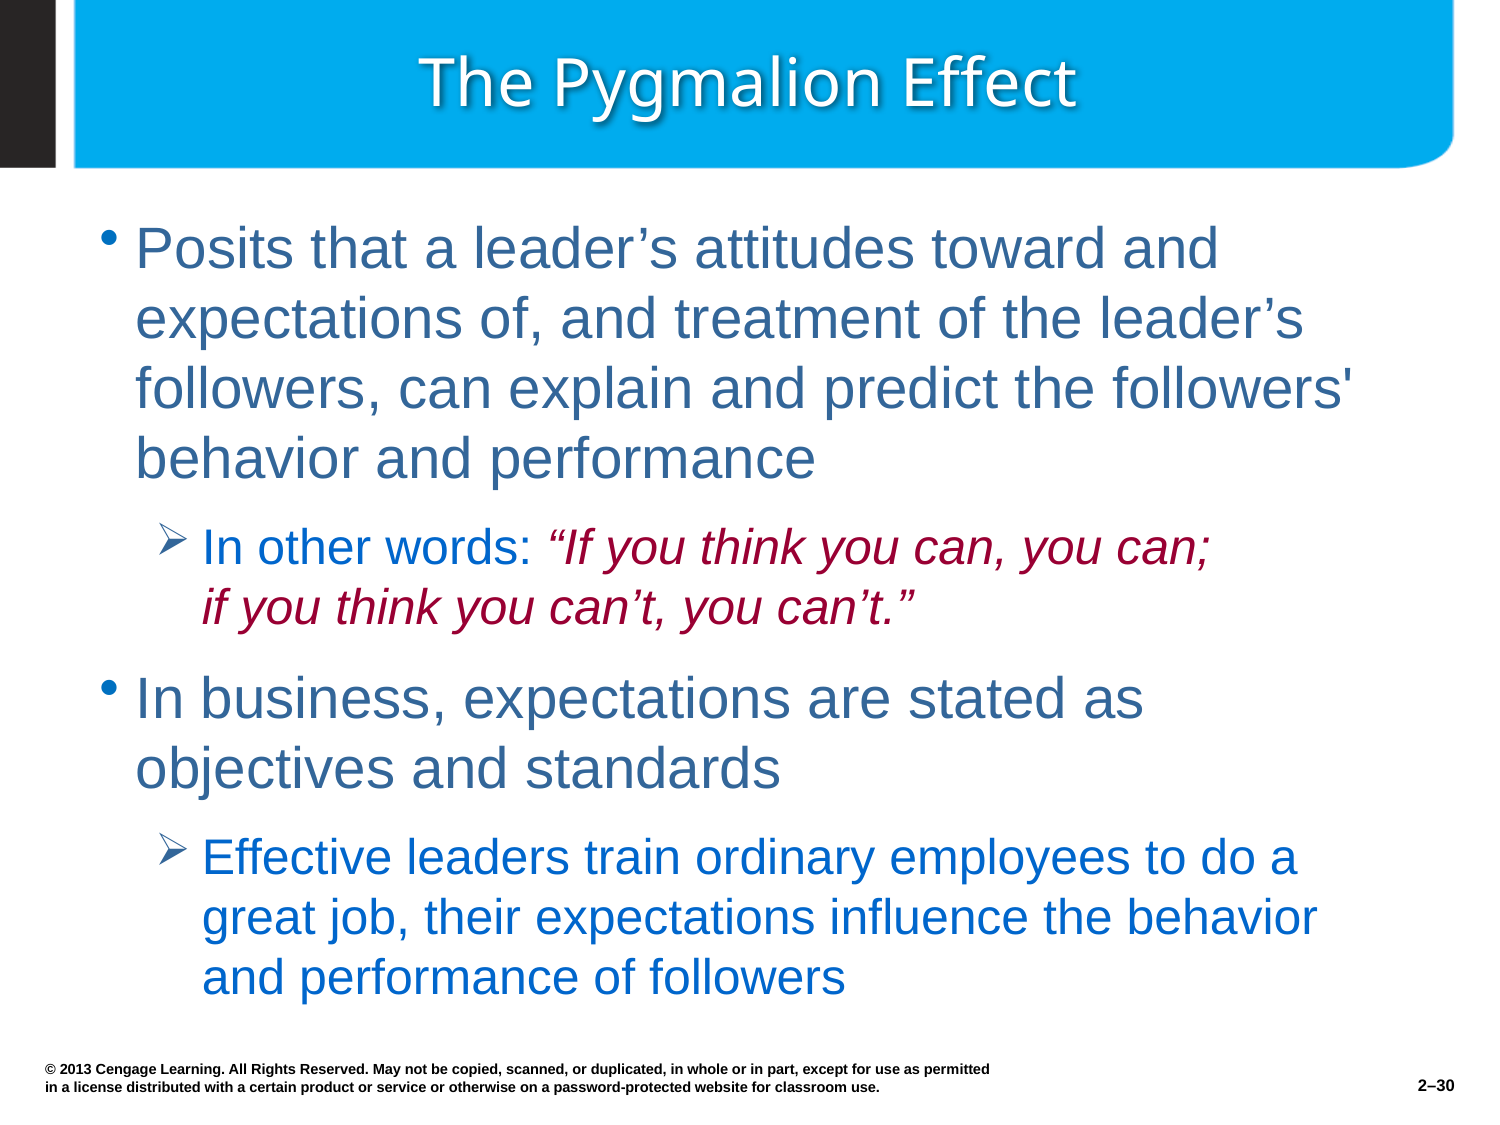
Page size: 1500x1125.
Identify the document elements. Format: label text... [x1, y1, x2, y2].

footer © 2013 Cengage Learning. All Rights Reserved. May not be copied, scanned, or duplicated, in whole or in part, except for use as permitted in a license distributed with a certain product or service or otherwise on a password-protected website for classroom use. [45, 1042, 1005, 1103]
list Posits that a leader’s attitudes toward and expectations of, and treatment of the leader’s followers, can explain and predict the followers' behavior and performance In other words: “If you think you can, you can; if you think you can’t, you can’t.” In business, expectations are stated as objectives and standards Effective leaders train ordinary employees to do a great job, their expectations influence the behavior and performance of followers [84, 202, 1414, 1043]
slide_number 2–30 [1092, 1042, 1455, 1103]
title The Pygmalion Effect [85, 32, 1411, 128]
picture [0, 0, 1456, 171]
